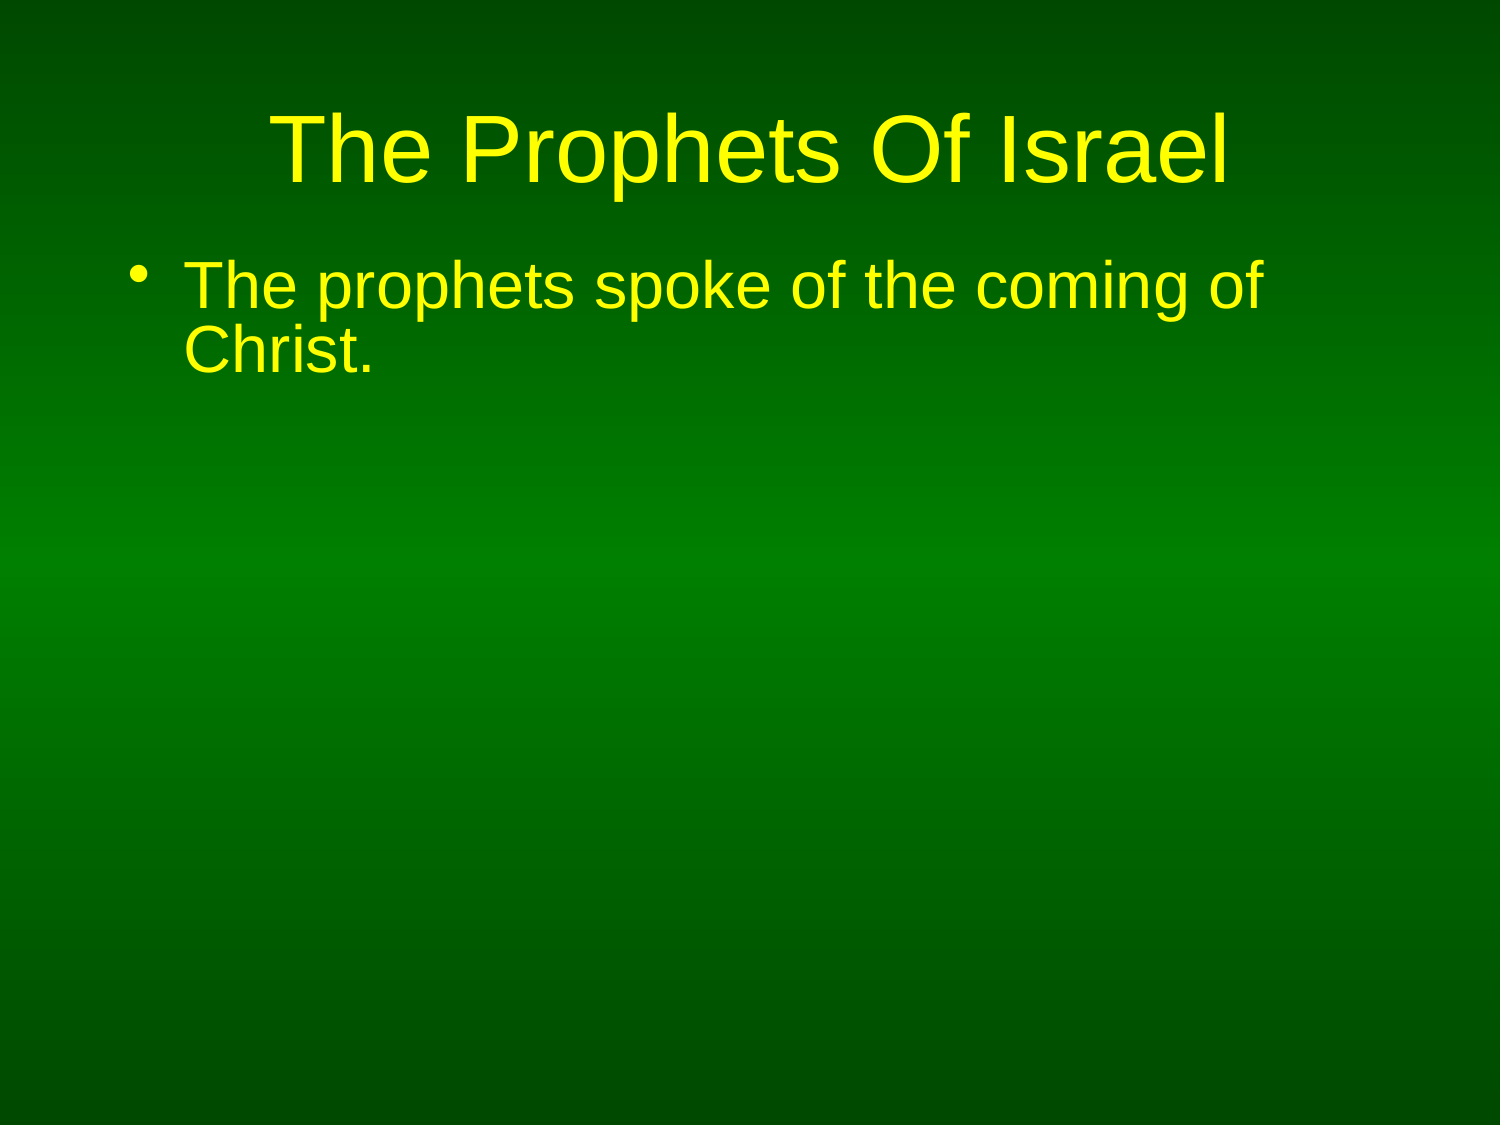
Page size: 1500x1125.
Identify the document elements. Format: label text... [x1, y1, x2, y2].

list The prophets spoke of the coming of Christ. [112, 249, 1438, 413]
title The Prophets Of Israel [37, 50, 1463, 238]
